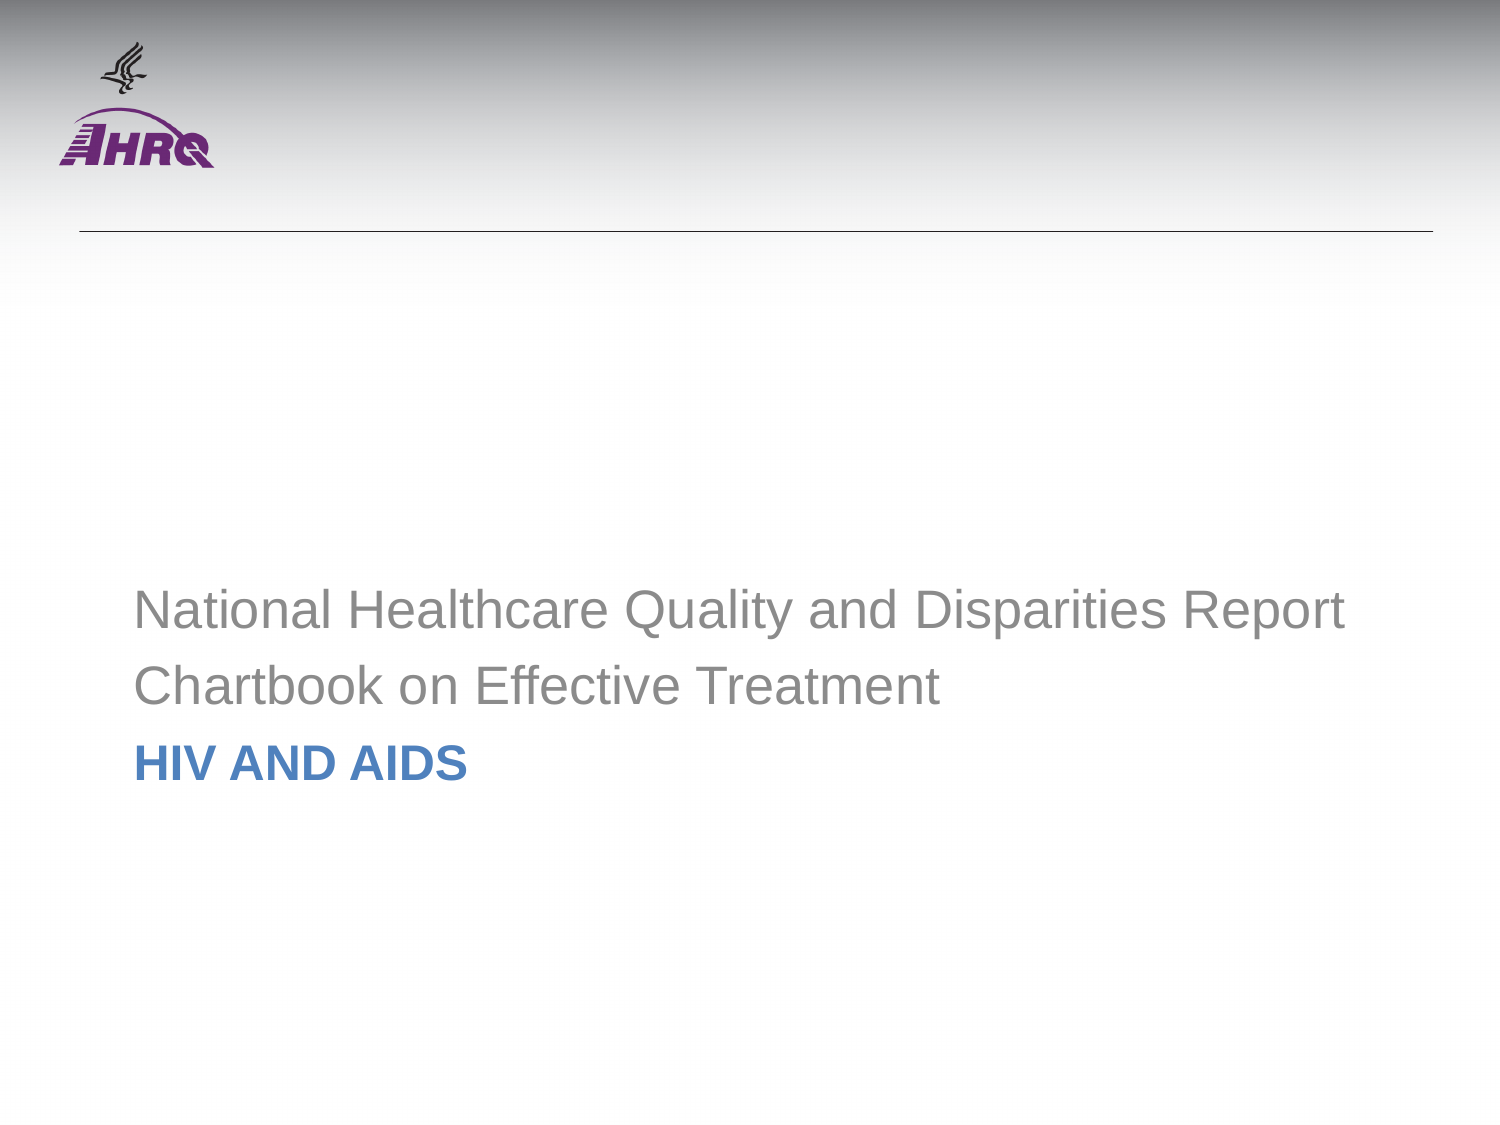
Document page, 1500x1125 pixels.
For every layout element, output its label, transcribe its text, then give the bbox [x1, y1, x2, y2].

list National Healthcare Quality and Disparities Report Chartbook on Effective Treatment [118, 476, 1394, 723]
title Hiv and aids [118, 723, 1394, 947]
picture [0, 0, 1500, 1125]
